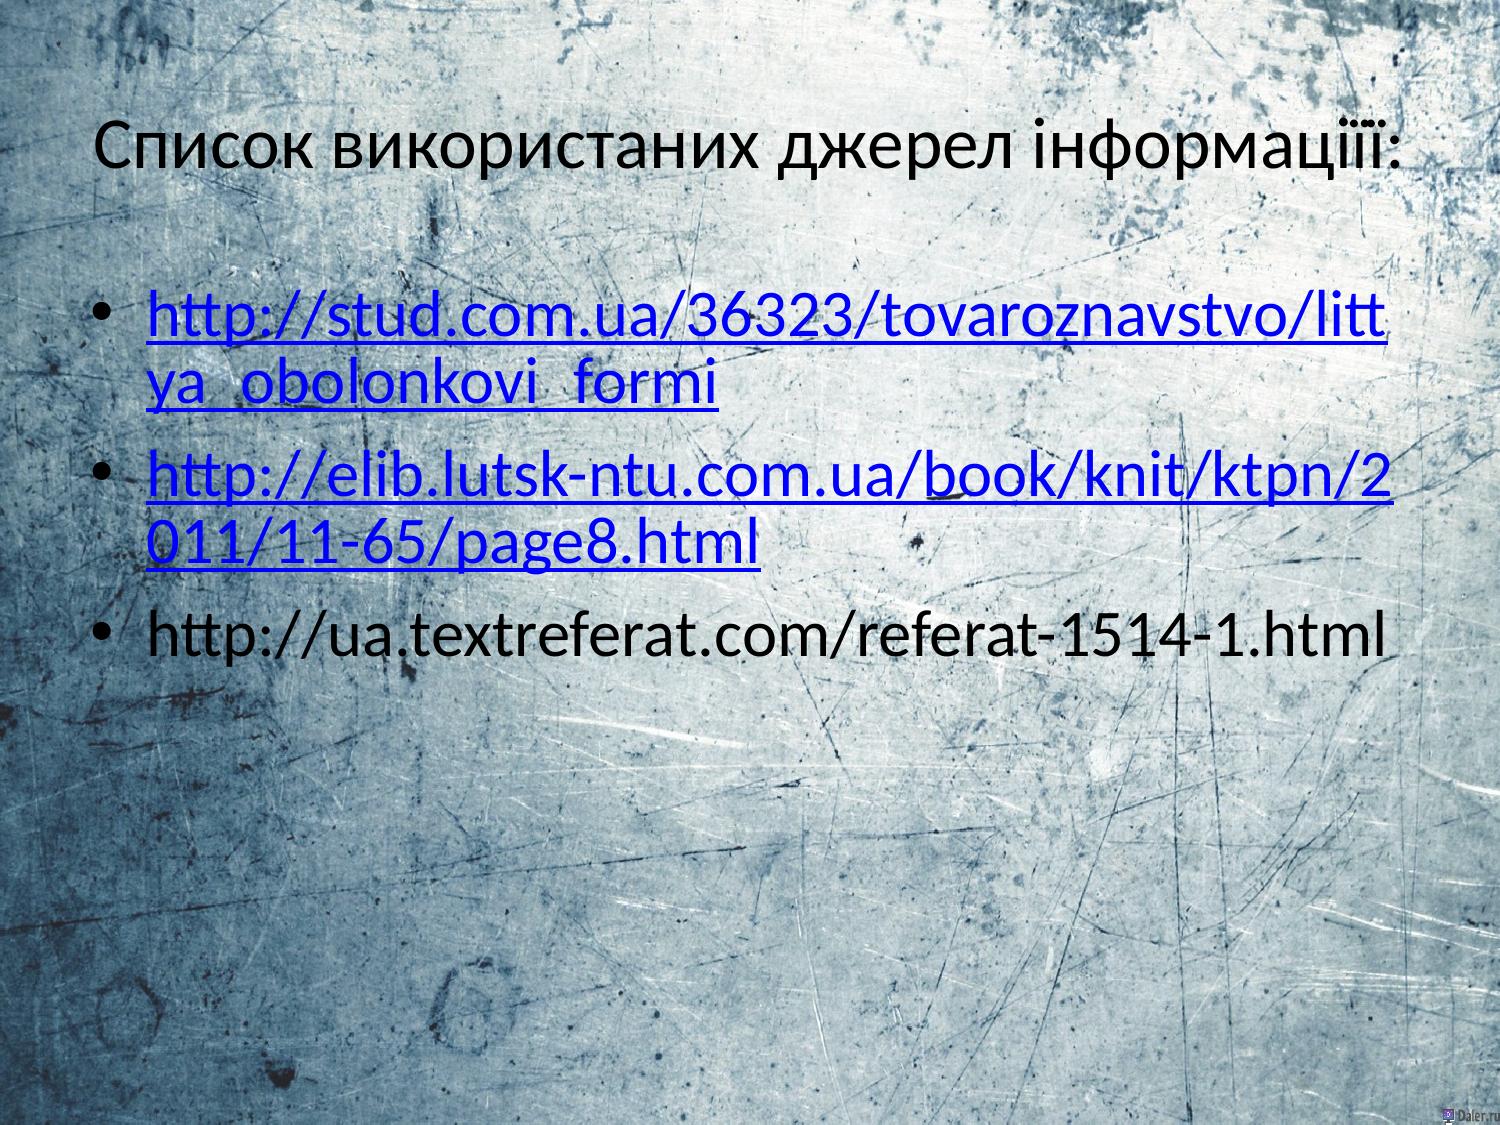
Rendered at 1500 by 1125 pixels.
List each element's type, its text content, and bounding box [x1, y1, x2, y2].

list http://stud.com.ua/36323/tovaroznavstvo/littya_obolonkovi_formi http://elib.lutsk-ntu.com.ua/book/knit/ktpn/2011/11-65/page8.html http://ua.textreferat.com/referat-1514-1.html [75, 262, 1425, 1005]
title Список використаних джерел інформаціїї: [75, 45, 1425, 233]
